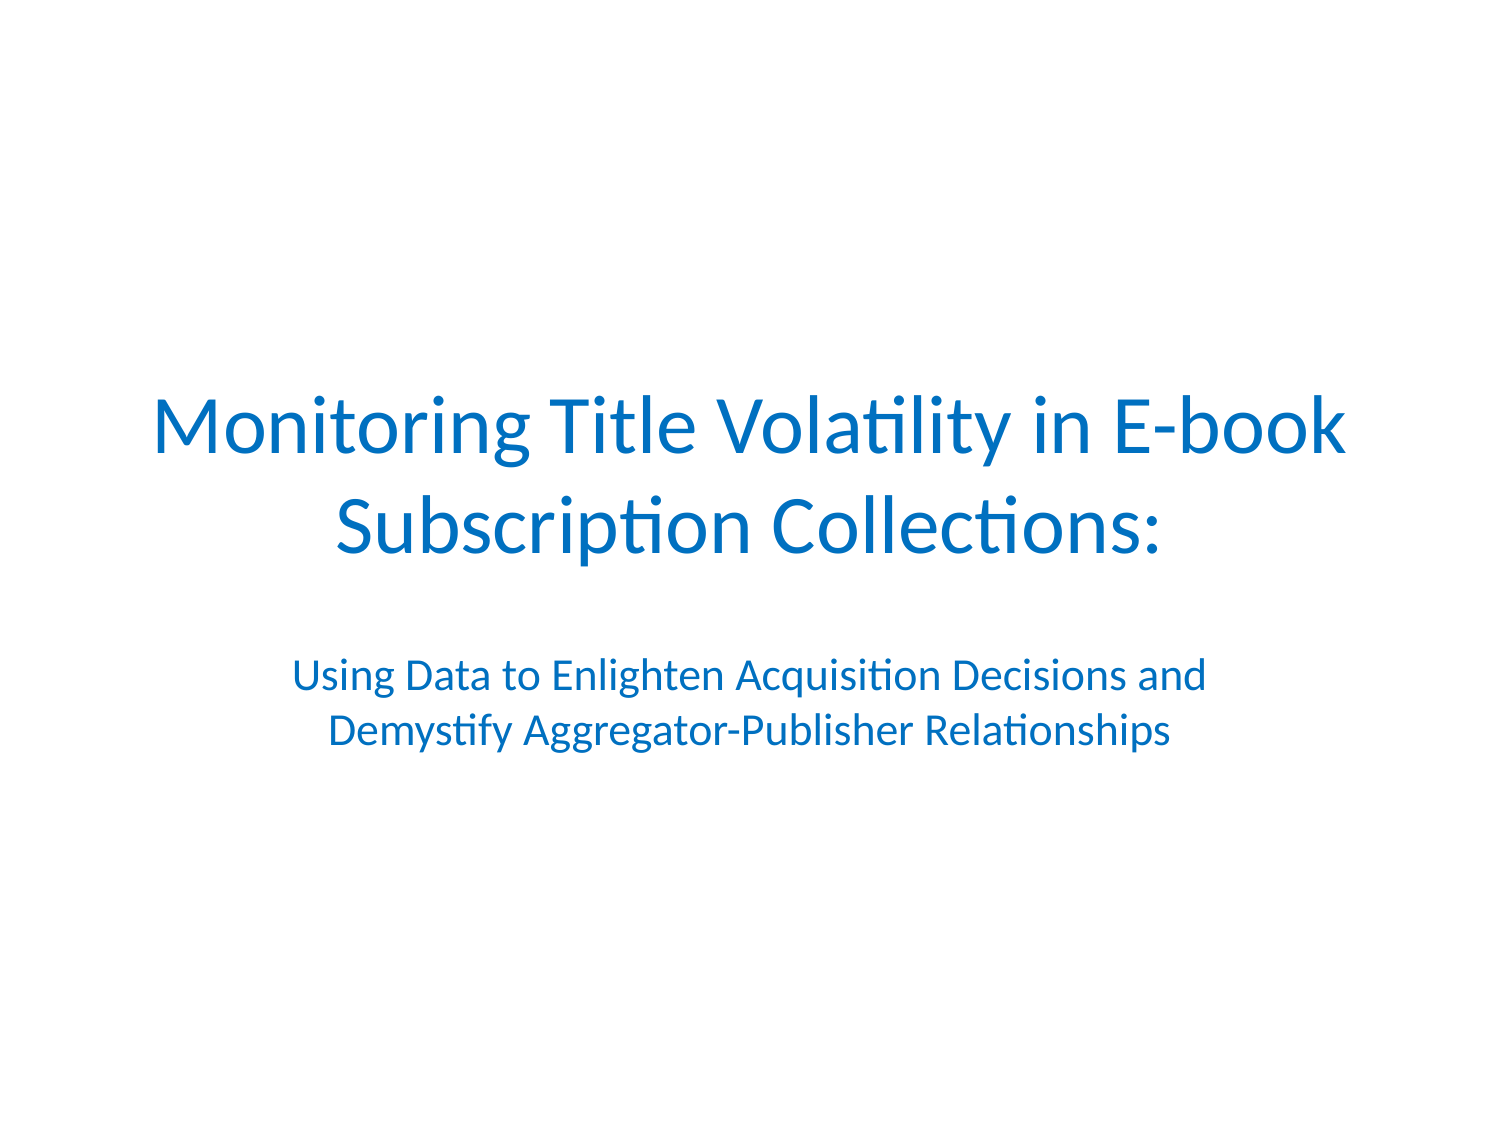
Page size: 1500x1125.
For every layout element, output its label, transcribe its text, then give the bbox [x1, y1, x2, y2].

title Monitoring Title Volatility in E-book Subscription Collections: [112, 349, 1388, 591]
subtitle Using Data to Enlighten Acquisition Decisions and Demystify Aggregator-Publisher Relationships [225, 637, 1275, 925]
